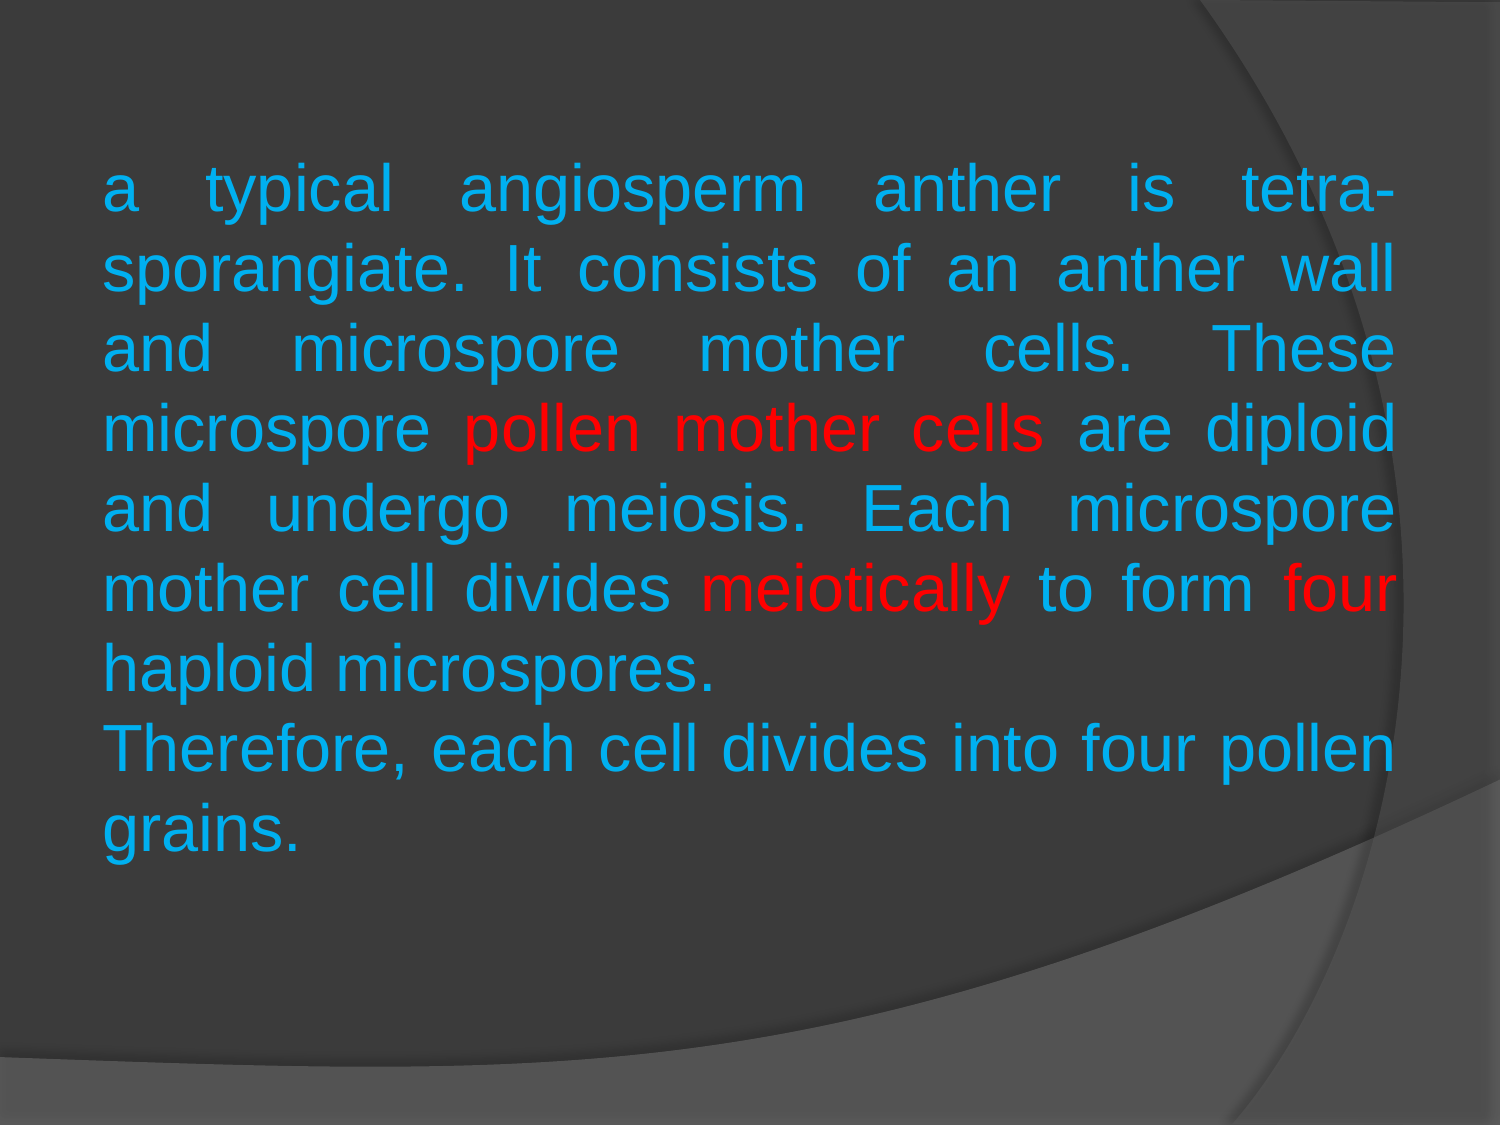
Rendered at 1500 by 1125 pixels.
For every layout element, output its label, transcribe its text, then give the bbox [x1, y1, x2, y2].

text_box a typical angiosperm anther is tetra-sporangiate. It consists of an anther wall and microspore mother cells. These microspore pollen mother cells are diploid and undergo meiosis. Each microspore mother cell divides meiotically to form four haploid microspores. Therefore, each cell divides into four pollen grains. [87, 137, 1413, 872]
